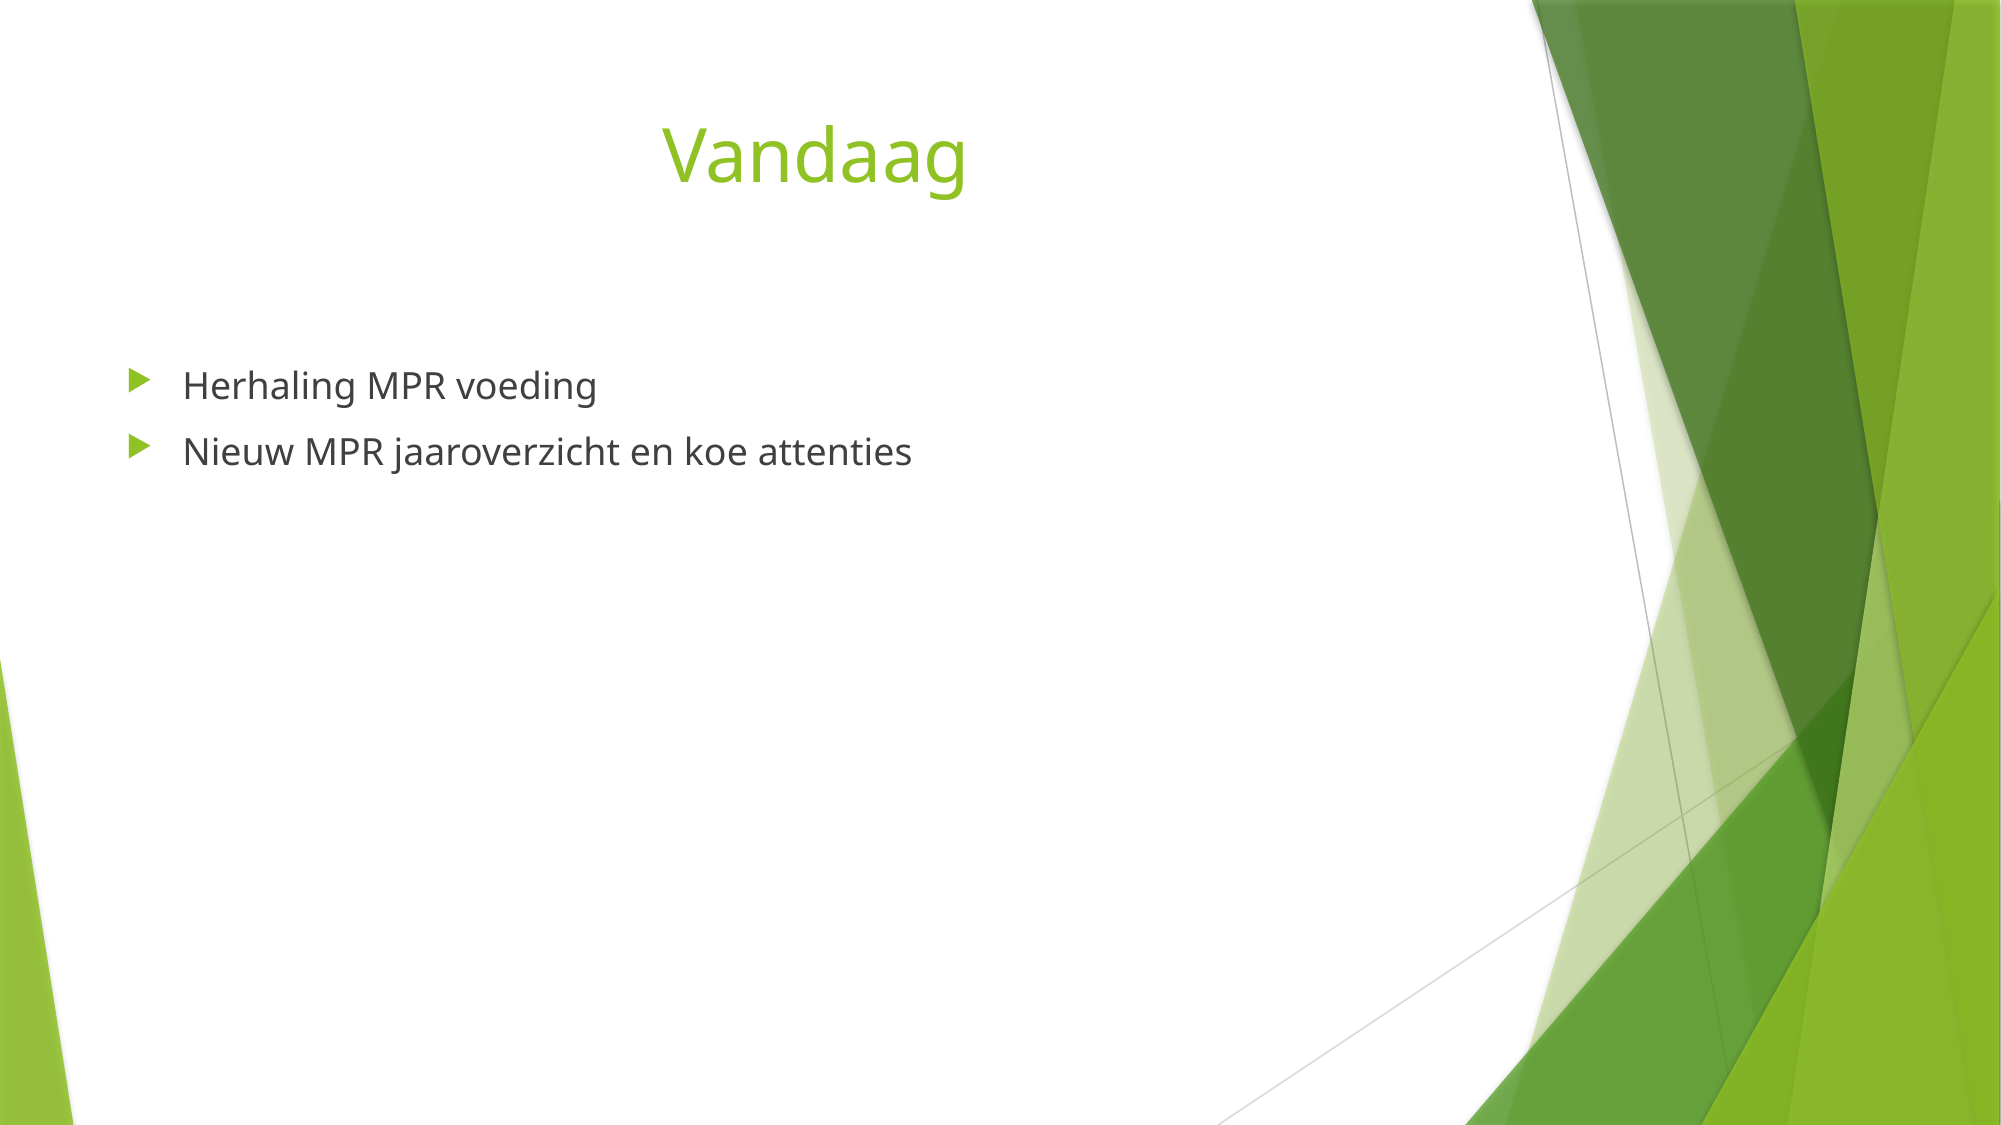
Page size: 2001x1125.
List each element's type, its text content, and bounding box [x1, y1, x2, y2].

title Vandaag [111, 99, 1522, 317]
list Herhaling MPR voeding Nieuw MPR jaaroverzicht en koe attenties [111, 354, 1522, 992]
